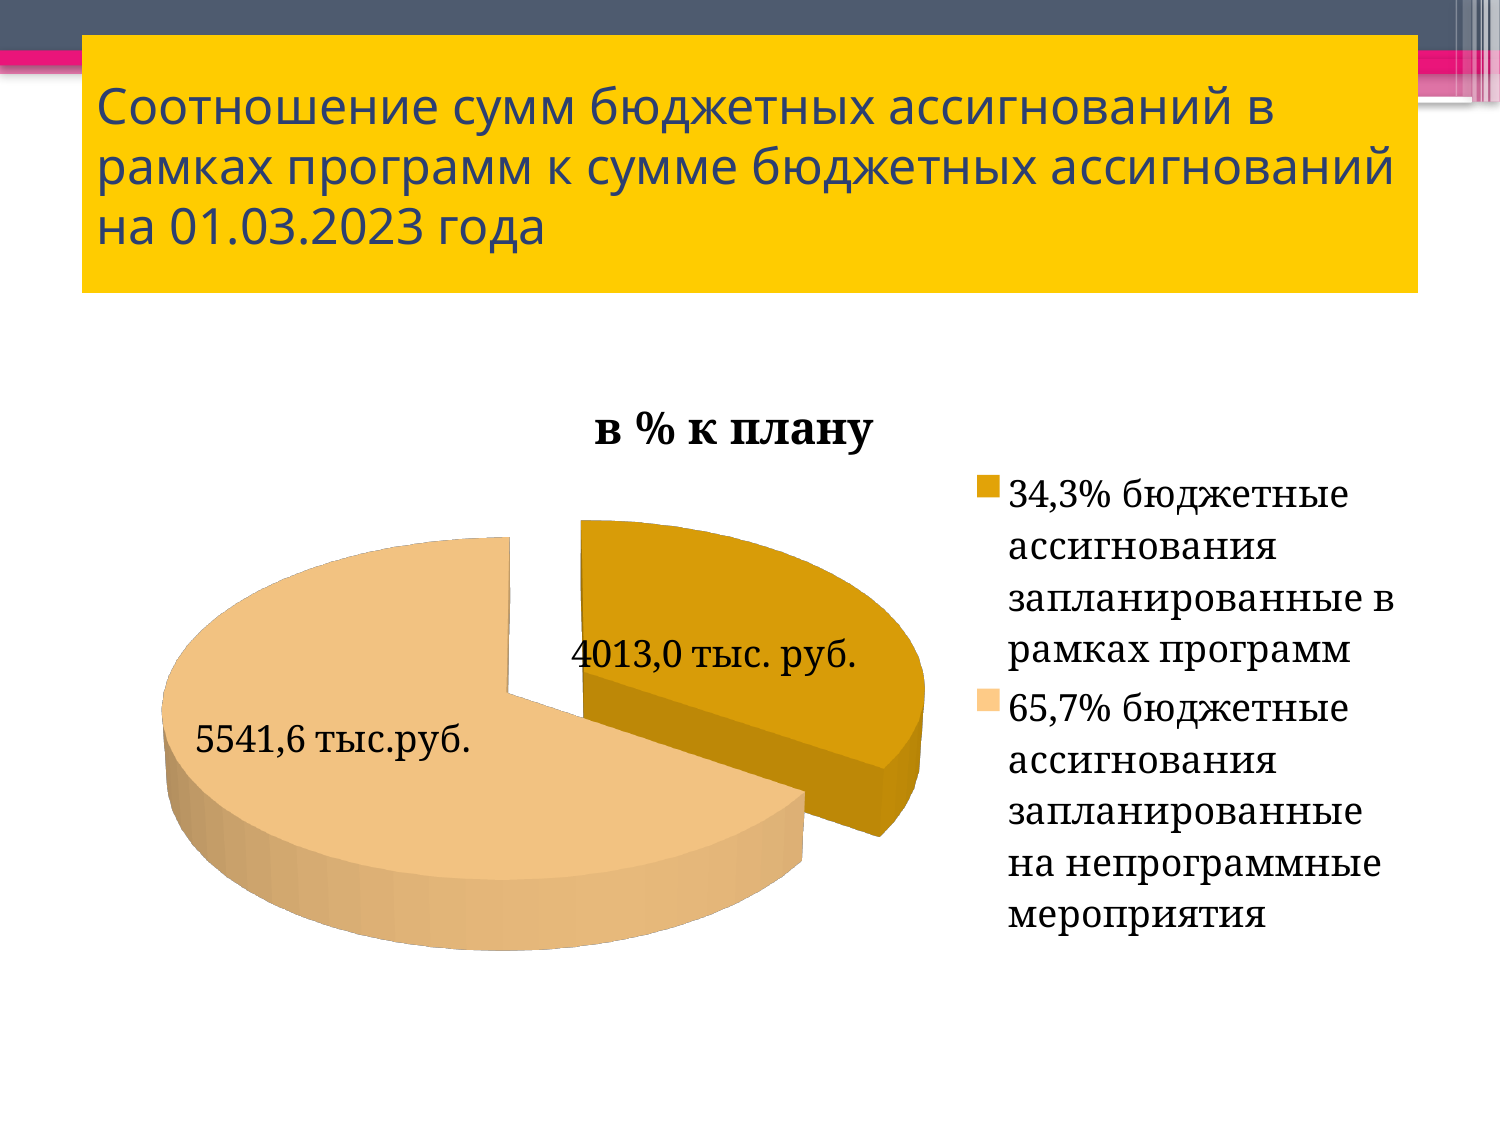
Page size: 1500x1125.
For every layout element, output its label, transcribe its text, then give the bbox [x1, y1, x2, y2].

title Соотношение сумм бюджетных ассигнований в рамках программ к сумме бюджетных ассигнований на 01.03.2023 года [82, 35, 1418, 293]
chart [81, 316, 1421, 1091]
